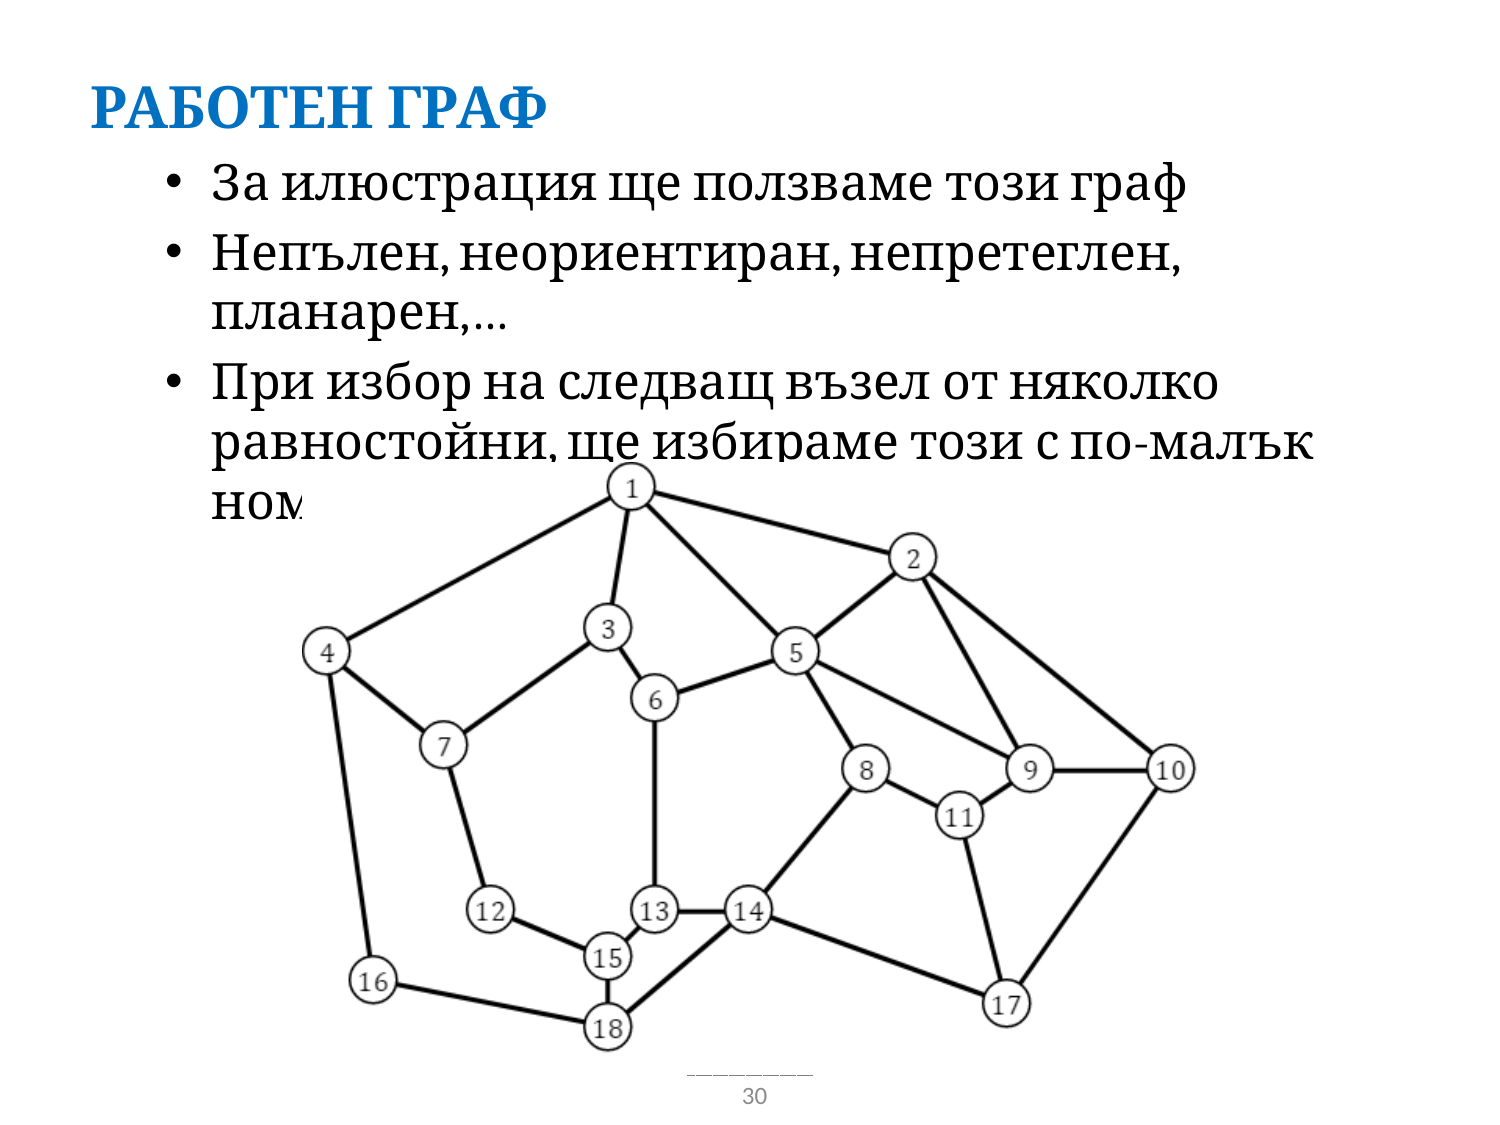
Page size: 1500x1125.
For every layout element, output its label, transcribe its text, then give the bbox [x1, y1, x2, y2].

slide_number 30 [579, 1065, 930, 1125]
list Работен граф За илюстрация ще ползваме този граф Непълен, неориентиран, непретеглен, планарен,… При избор на следващ възел от няколко равностойни, ще избираме този с по-малък номер [75, 62, 1450, 1063]
picture [302, 462, 1198, 1054]
